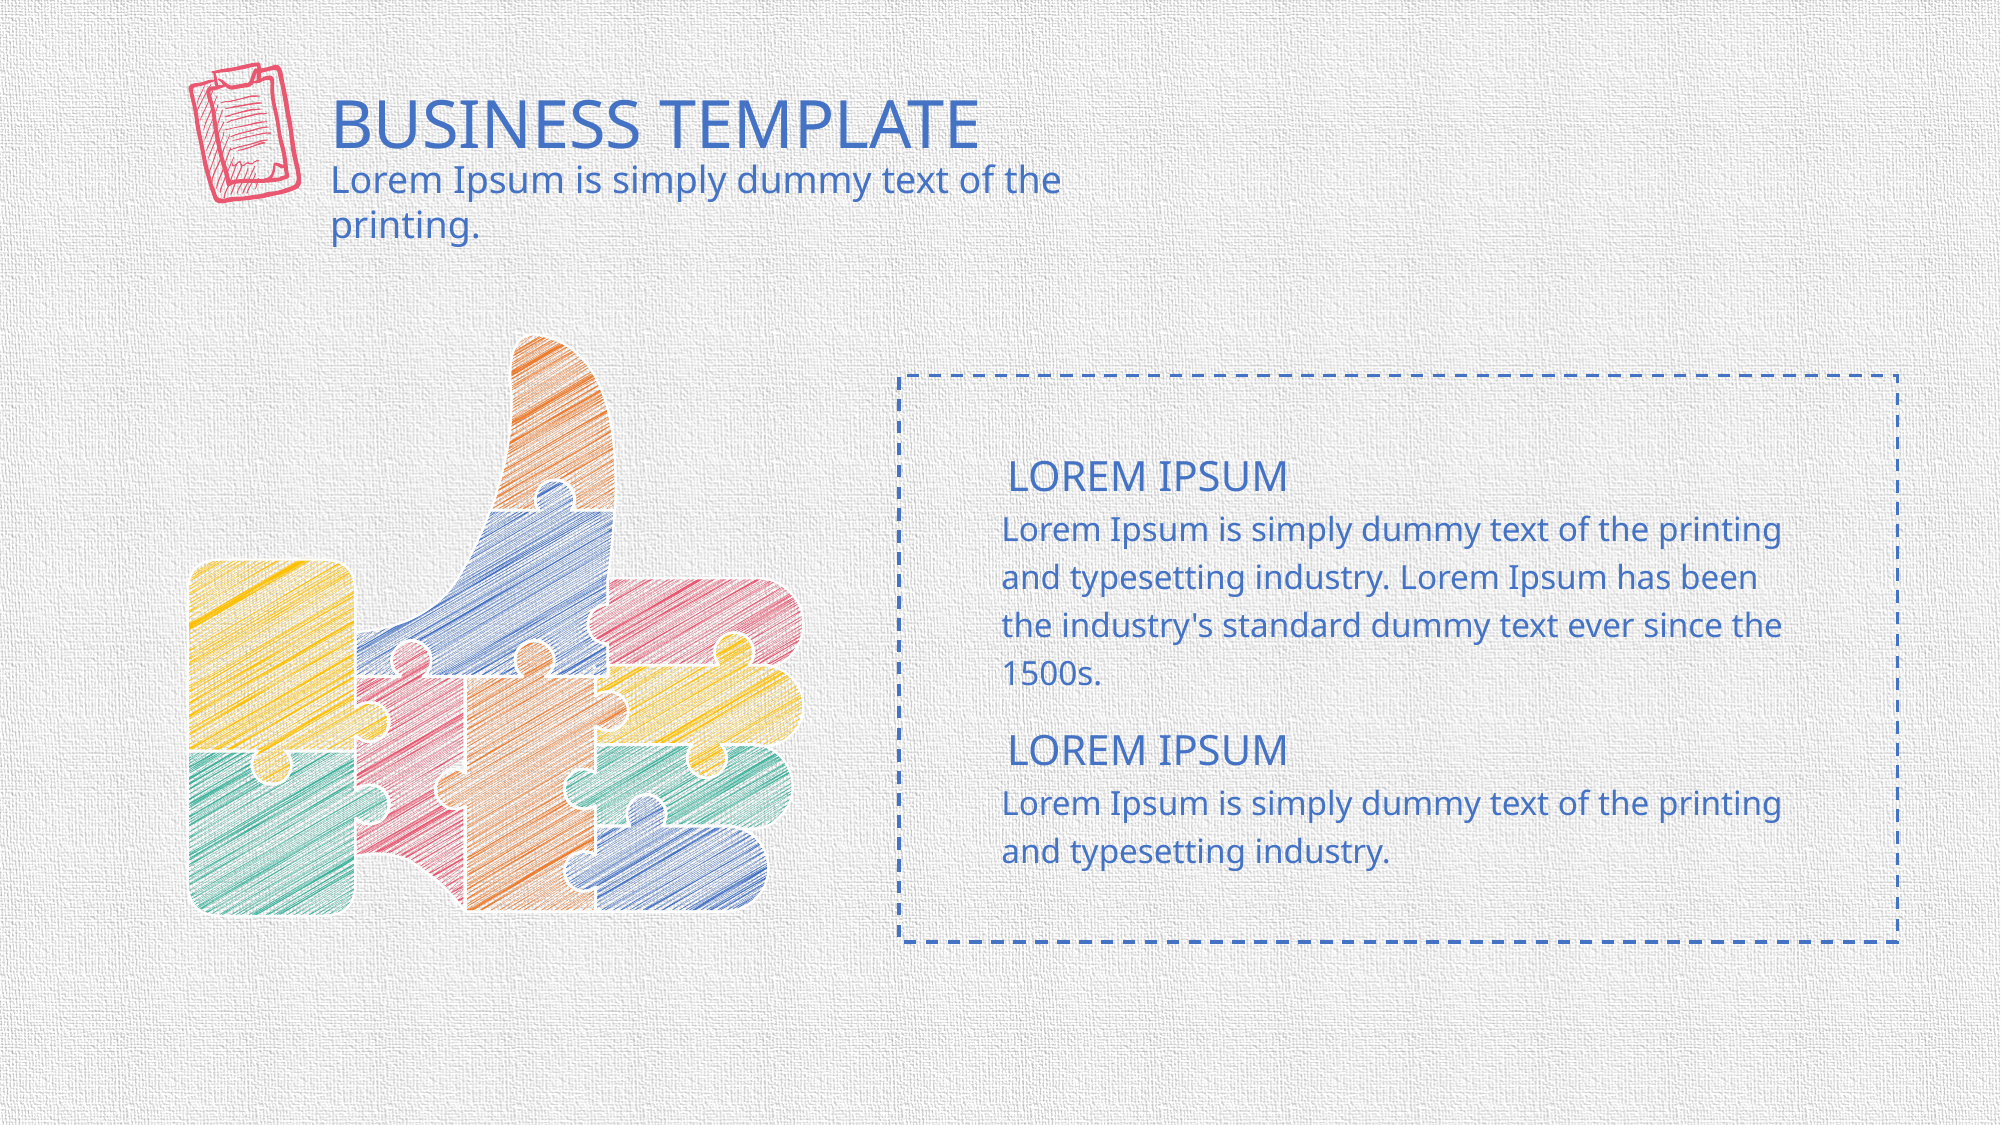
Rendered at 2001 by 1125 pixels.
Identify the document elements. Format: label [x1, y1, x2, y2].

text_box [187, 334, 804, 916]
text_box [315, 74, 1198, 210]
text_box [898, 374, 1898, 943]
text_box [187, 62, 303, 205]
text_box [986, 442, 1810, 654]
picture [0, 0, 2001, 1125]
text_box [986, 716, 1810, 875]
